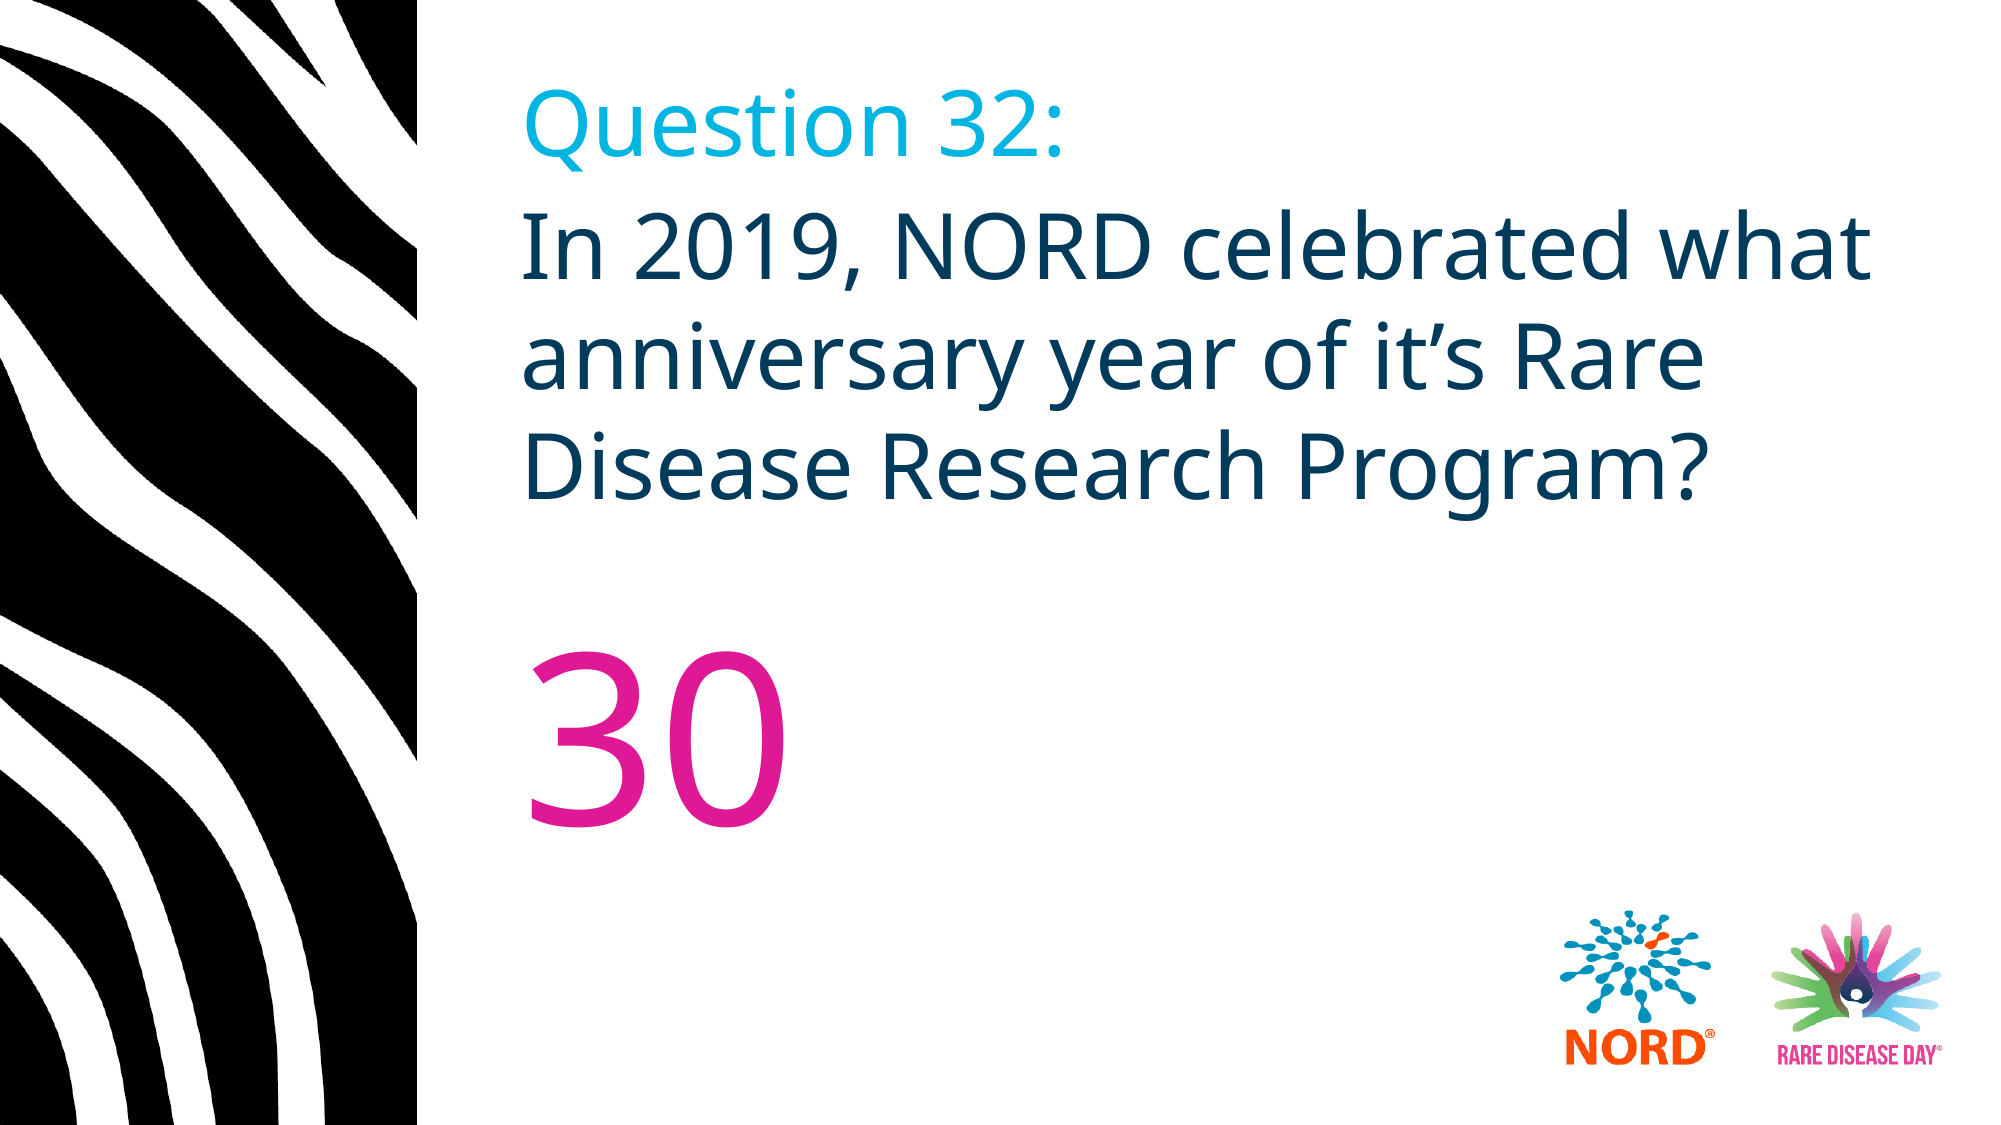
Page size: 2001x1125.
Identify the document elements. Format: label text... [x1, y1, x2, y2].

text_box In 2019, NORD celebrated what anniversary year of it’s Rare Disease Research Program? [505, 180, 1957, 525]
picture [0, 0, 2001, 1125]
text_box 30 [505, 630, 1975, 828]
title Question 32: [506, 75, 1863, 180]
